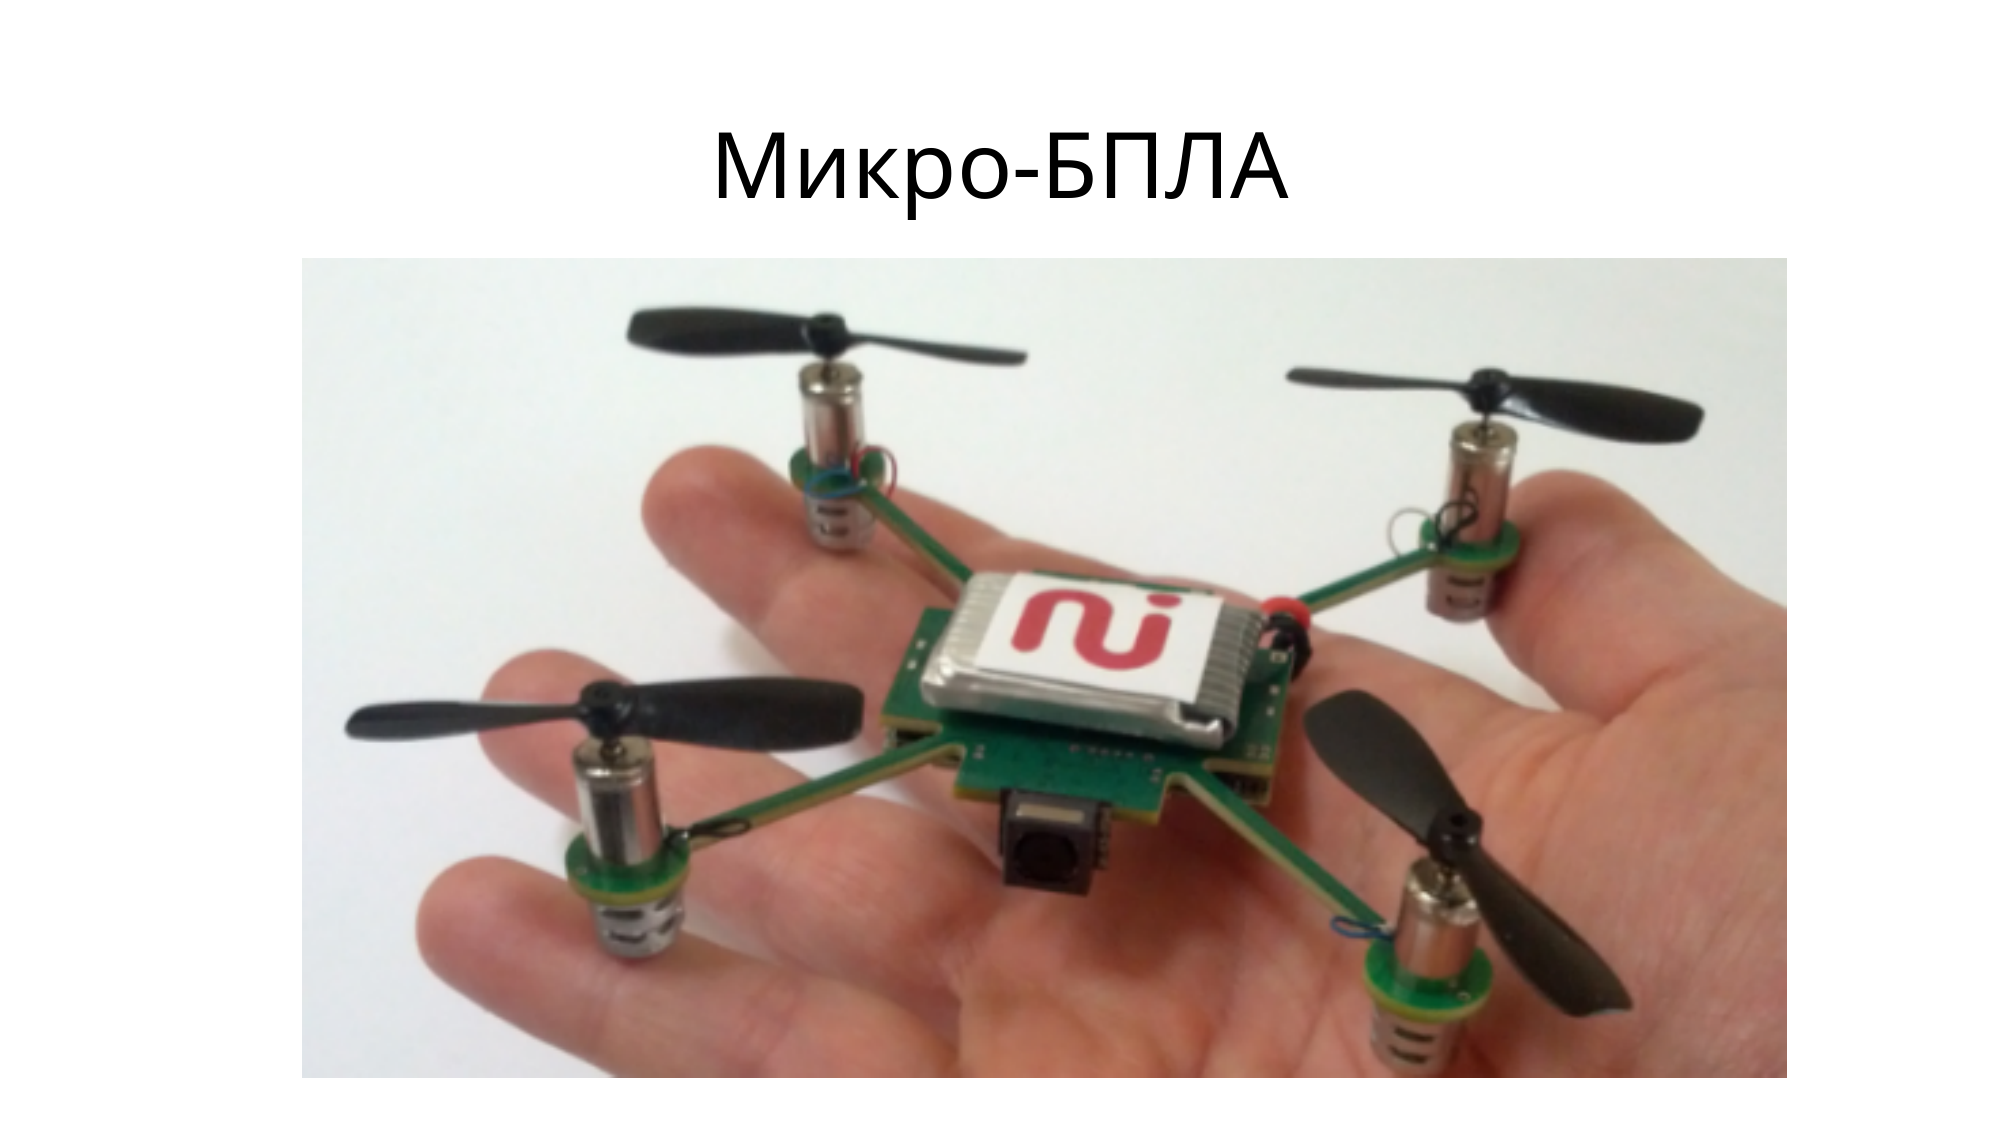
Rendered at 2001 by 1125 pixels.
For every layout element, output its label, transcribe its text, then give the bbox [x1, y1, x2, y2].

title Микро-БПЛА [137, 59, 1863, 278]
picture [302, 258, 1787, 1078]
